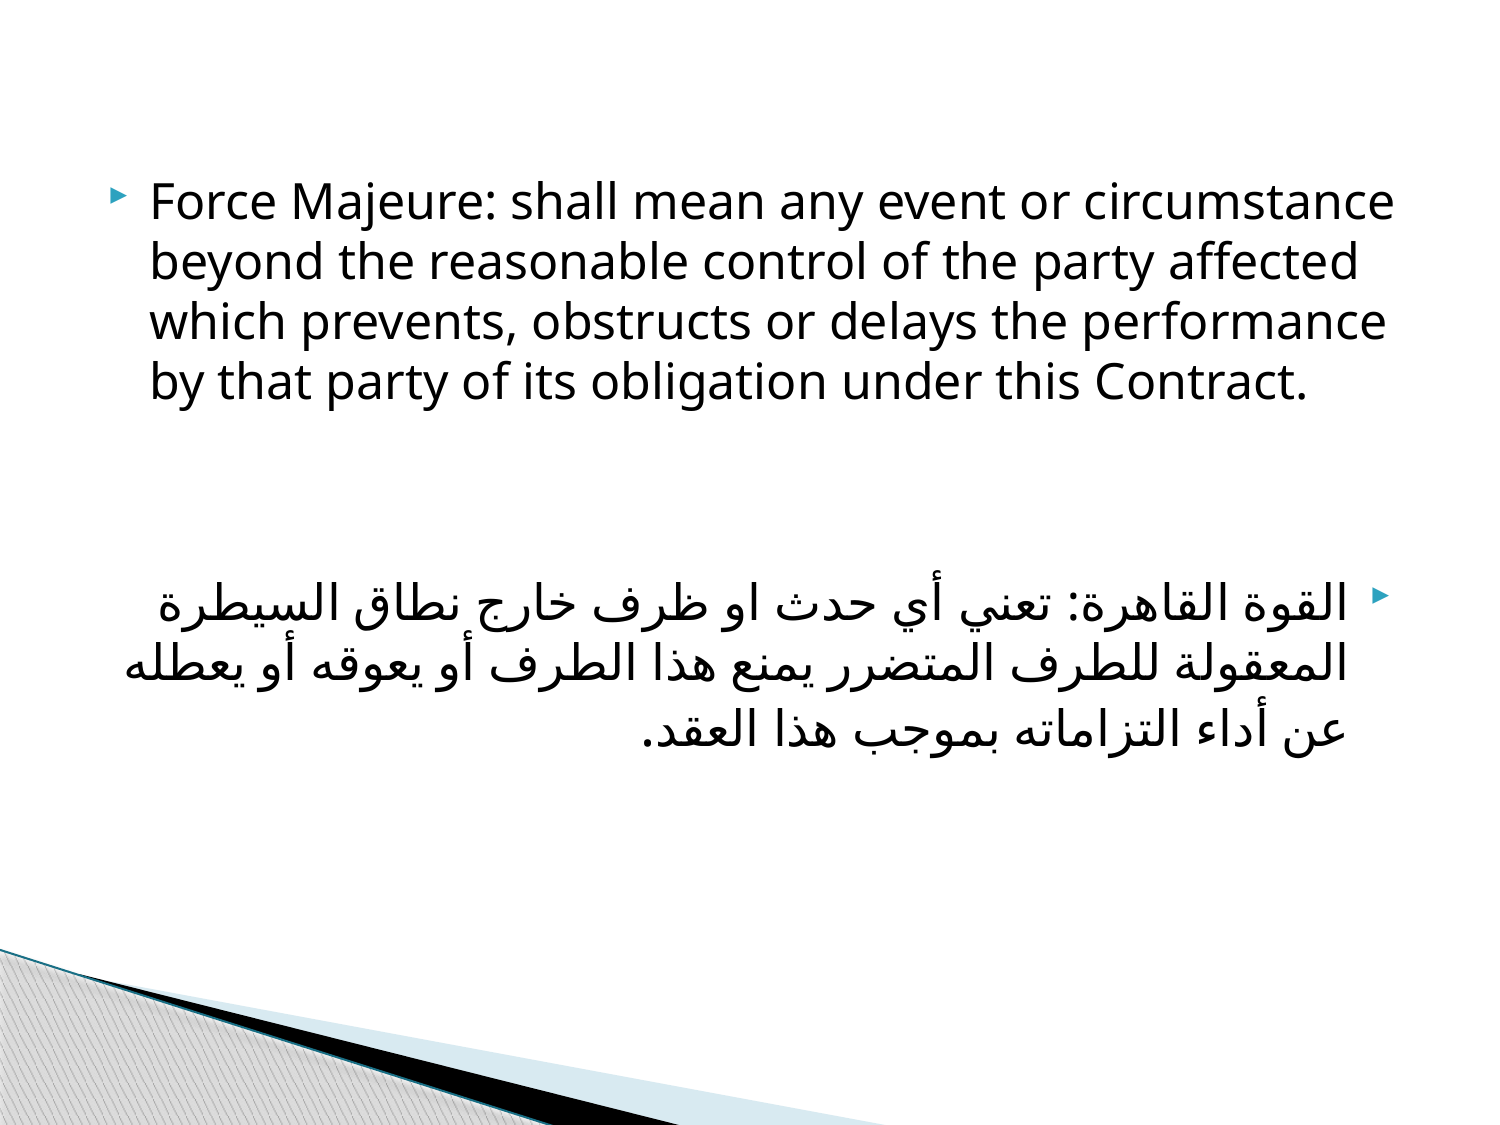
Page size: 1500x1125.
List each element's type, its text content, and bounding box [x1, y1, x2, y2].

list Force Majeure: shall mean any event or circumstance beyond the reasonable control of the party affected which prevents, obstructs or delays the performance by that party of its obligation under this Contract. القوة القاهرة: تعني أي حدث او ظرف خارج نطاق السيطرة المعقولة للطرف المتضرر يمنع هذا الطرف أو يعوقه أو يعطله عن أداء التزاماته بموجب هذا العقد. [75, 162, 1425, 1005]
